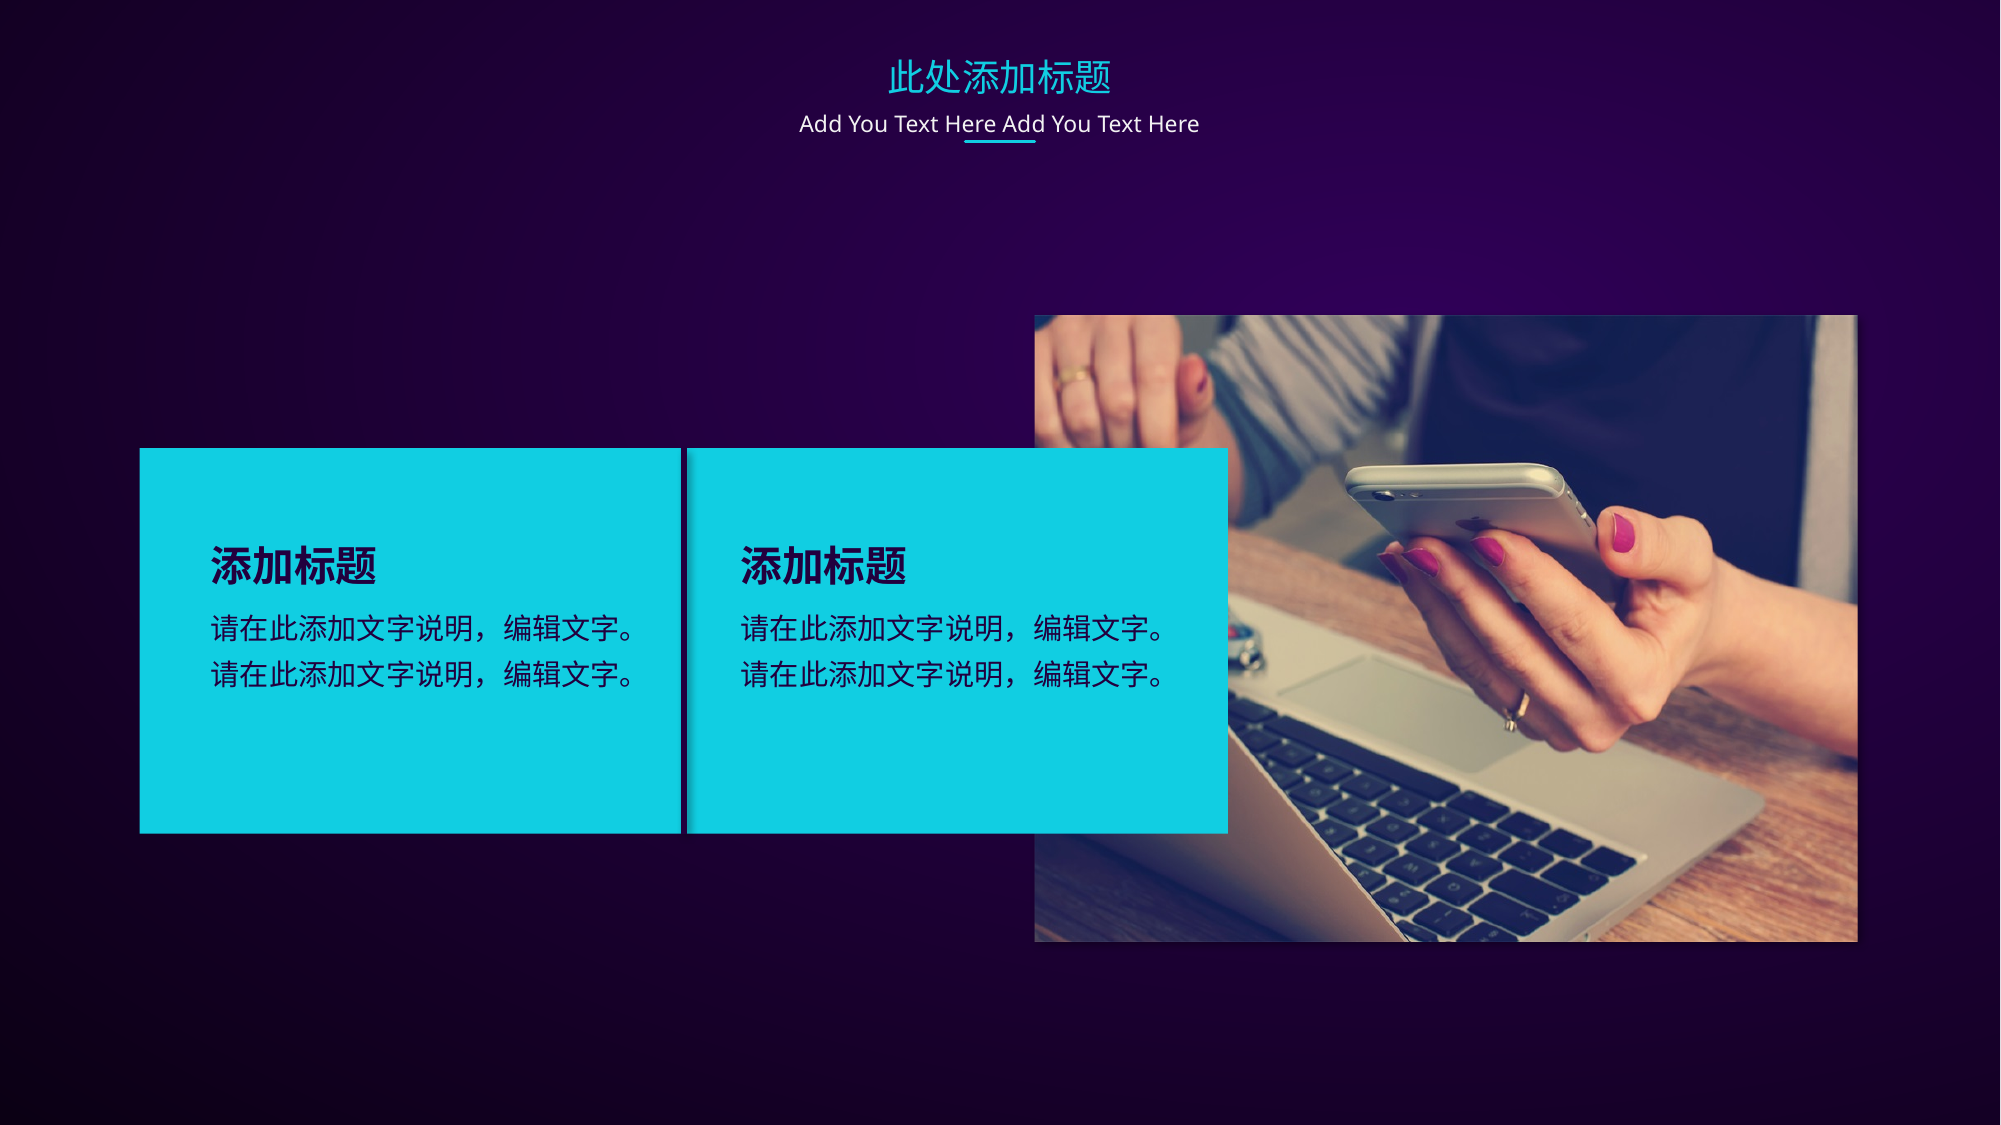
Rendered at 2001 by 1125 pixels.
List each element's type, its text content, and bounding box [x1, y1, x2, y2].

text_box [1034, 314, 1859, 943]
text_box 添加标题 [195, 532, 416, 598]
text_box 请在此添加文字说明，编辑文字。请在此添加文字说明，编辑文字。 [725, 592, 1186, 699]
text_box Add You Text Here Add You Text Here [770, 93, 1230, 145]
text_box [139, 447, 1229, 835]
text_box 添加标题 [725, 532, 946, 598]
text_box 请在此添加文字说明，编辑文字。请在此添加文字说明，编辑文字。 [195, 592, 656, 699]
text_box 此处添加标题 [872, 46, 1128, 93]
picture [0, 0, 2001, 1125]
